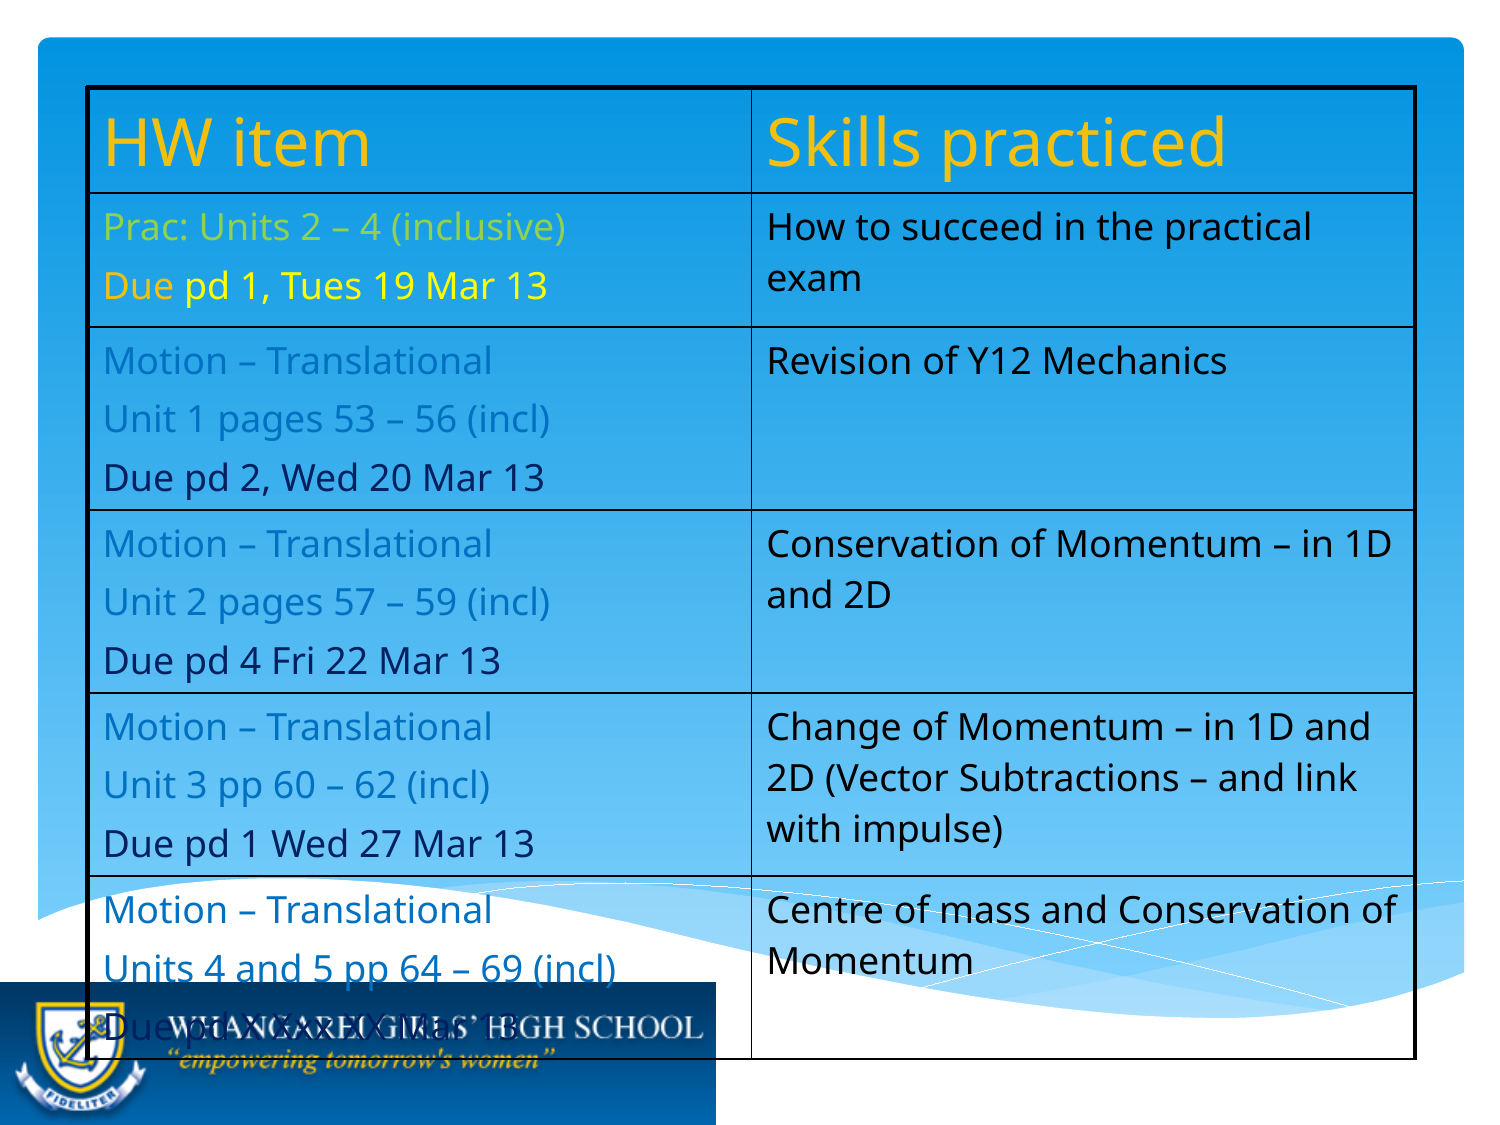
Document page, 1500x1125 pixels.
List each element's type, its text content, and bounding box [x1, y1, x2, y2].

table_cell Motion – Translational Unit 3 pp 60 – 62 (incl) Due pd 1 Wed 27 Mar 13 [90, 694, 751, 875]
picture [0, 982, 716, 1125]
table_cell Change of Momentum – in 1D and 2D (Vector Subtractions – and link with impulse) [752, 694, 1413, 875]
table_cell Conservation of Momentum – in 1D and 2D [752, 511, 1413, 692]
table_cell Motion – Translational Unit 2 pages 57 – 59 (incl) Due pd 4 Fri 22 Mar 13 [90, 511, 751, 692]
table_cell Motion – Translational Units 4 and 5 pp 64 – 69 (incl) Due pd X Xxx XX Mar 13 [90, 877, 751, 1058]
table_cell Centre of mass and Conservation of Momentum [752, 877, 1413, 1058]
table_header HW item [90, 90, 751, 192]
table_cell How to succeed in the practical exam [752, 194, 1413, 326]
table_header Skills practiced [752, 90, 1413, 192]
table_cell Motion – Translational Unit 1 pages 53 – 56 (incl) Due pd 2, Wed 20 Mar 13 [90, 328, 751, 509]
table_cell Revision of Y12 Mechanics [752, 328, 1413, 509]
table_cell Prac: Units 2 – 4 (inclusive) Due pd 1, Tues 19 Mar 13 [90, 194, 751, 326]
